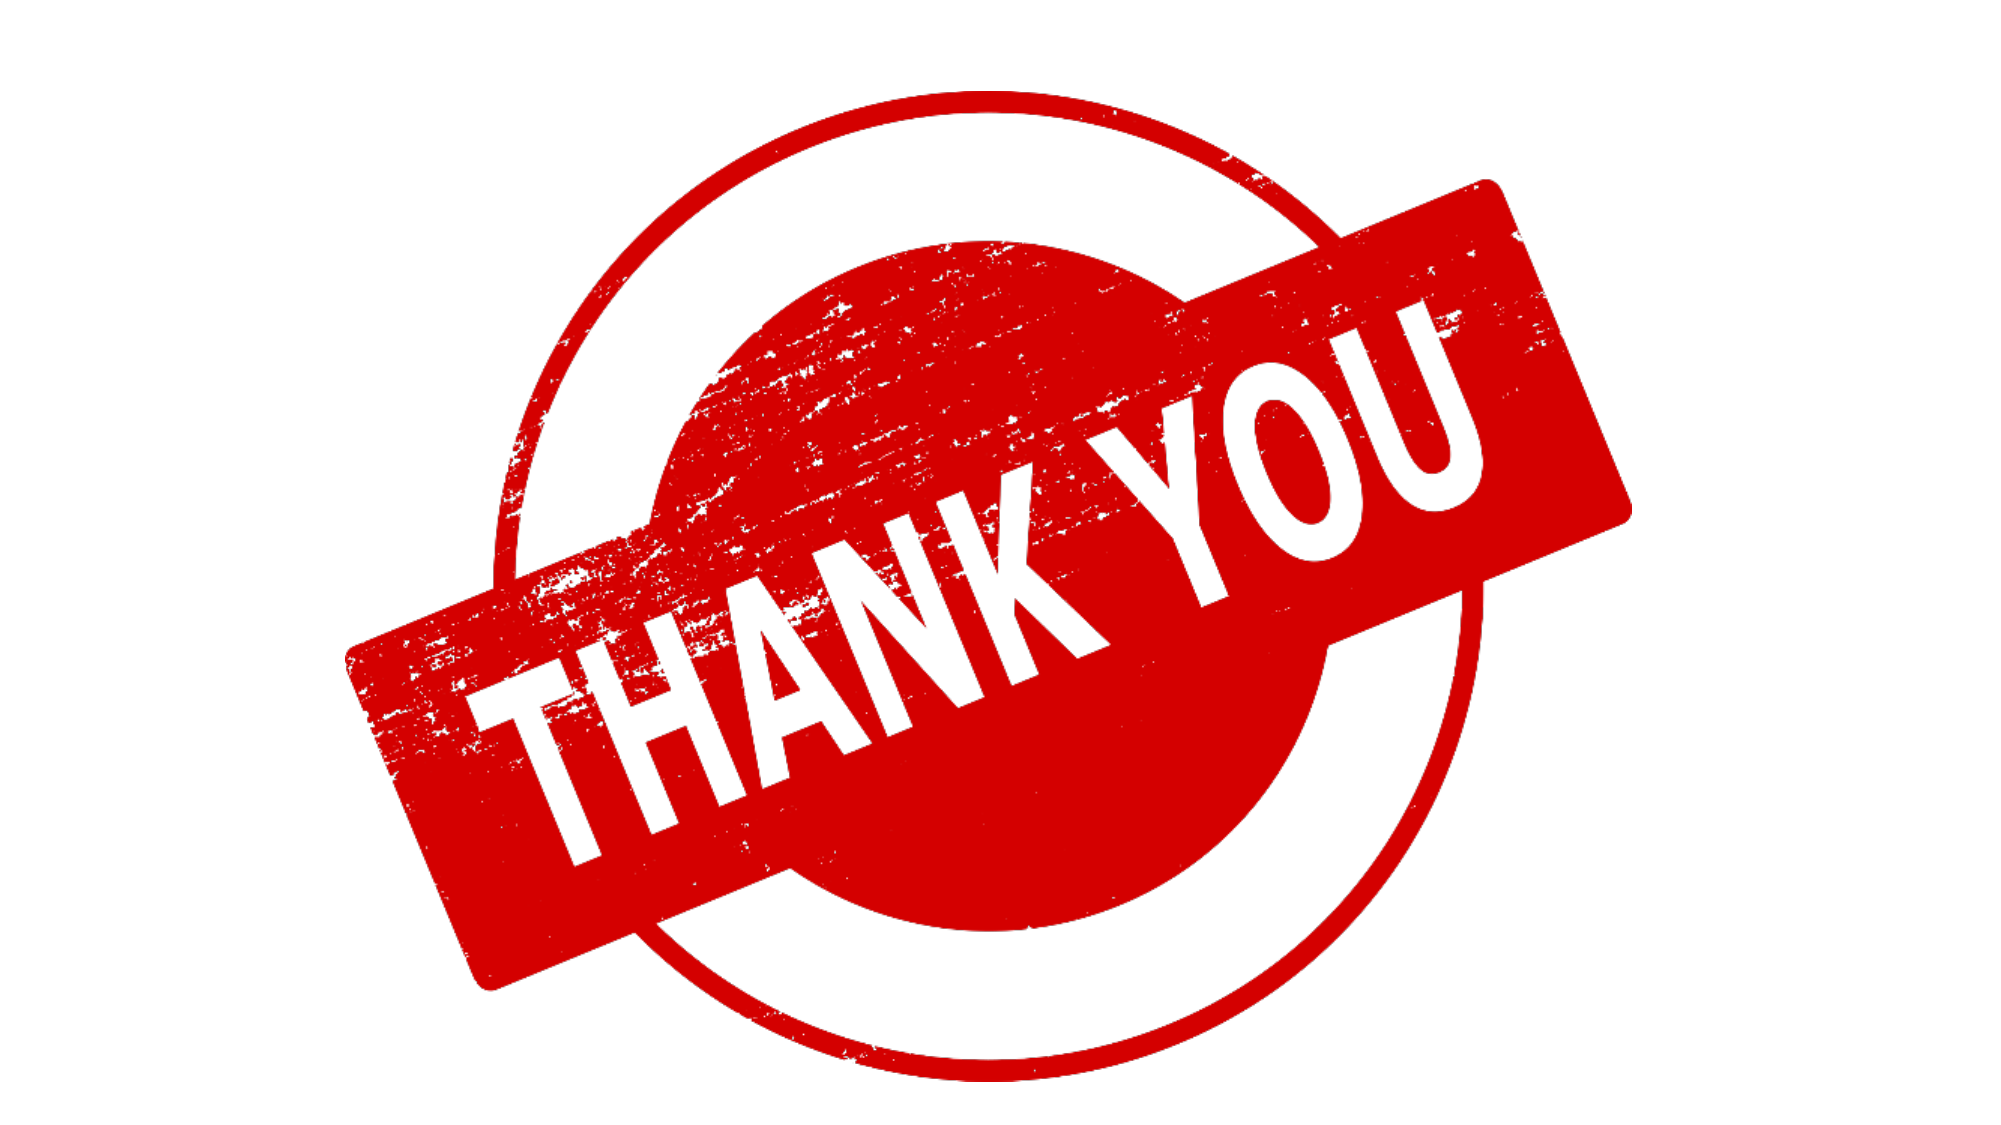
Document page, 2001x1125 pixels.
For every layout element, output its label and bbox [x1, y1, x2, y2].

picture [345, 91, 1632, 1082]
